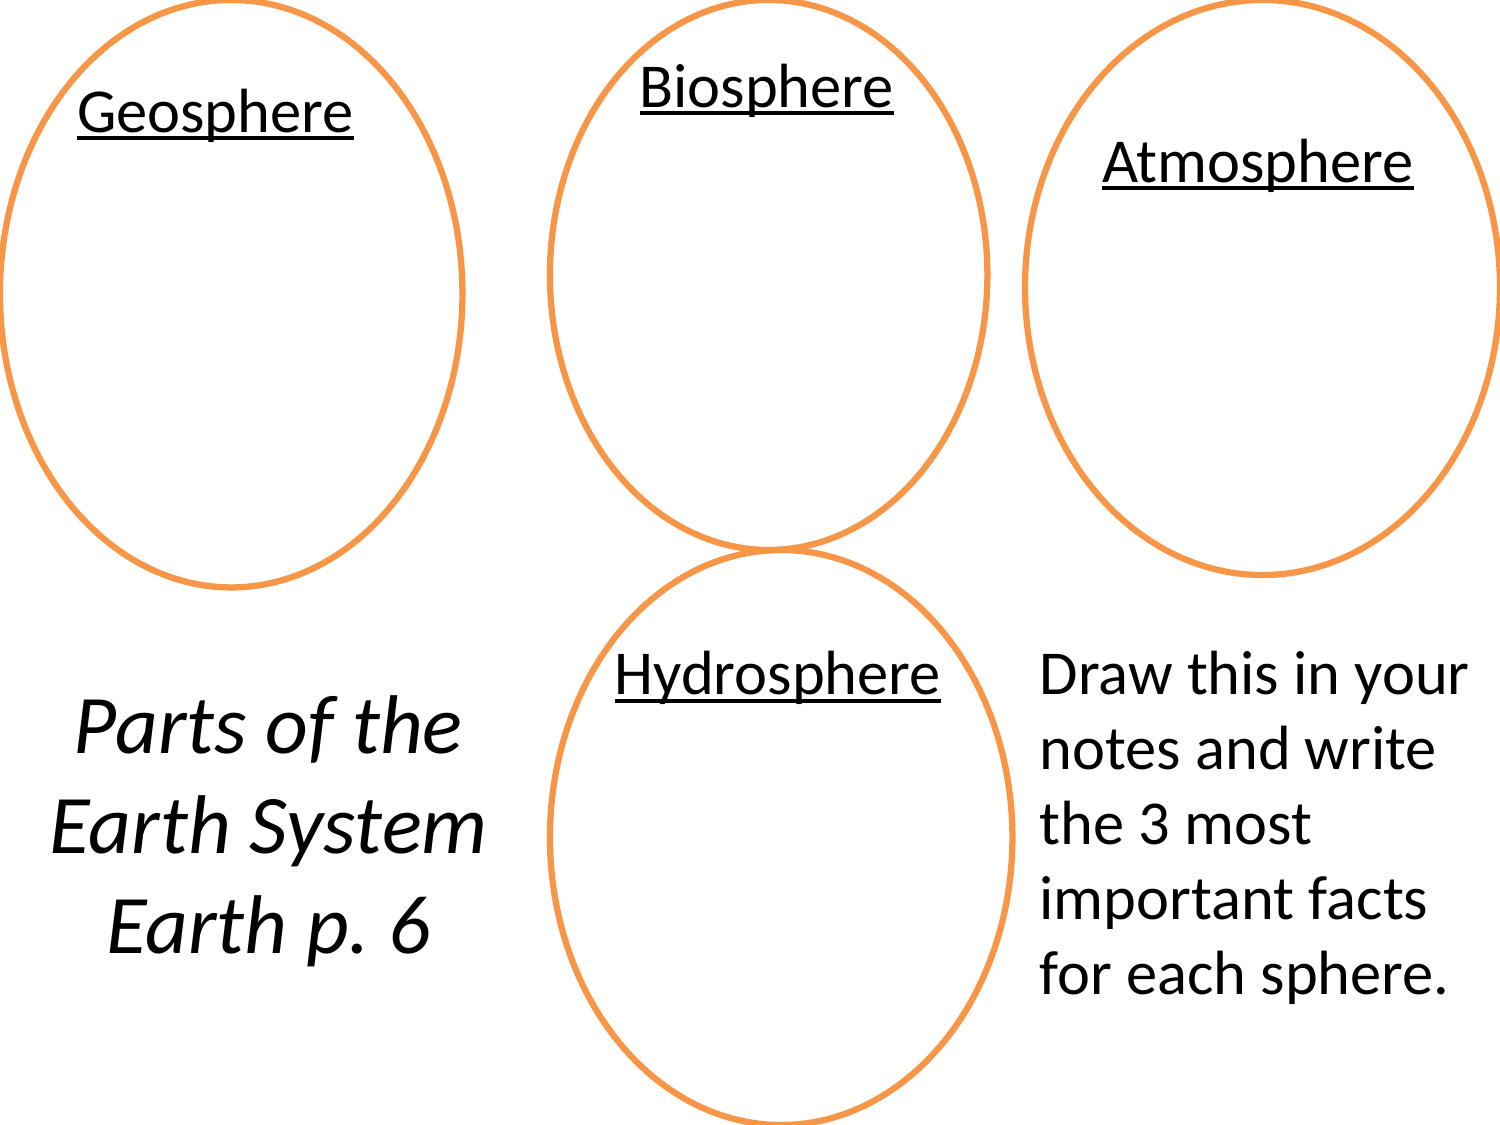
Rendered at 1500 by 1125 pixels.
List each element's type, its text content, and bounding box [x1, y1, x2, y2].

text_box Hydrosphere [599, 624, 975, 715]
text_box [1022, 0, 1500, 578]
text_box [655, 0, 882, 37]
text_box Geosphere [62, 62, 438, 153]
text_box [86, 0, 377, 62]
text_box Atmosphere [1087, 112, 1463, 203]
text_box [623, 549, 939, 624]
text_box [547, 656, 1015, 1125]
text_box [547, 65, 990, 553]
text_box Parts of the Earth System Earth p. 6 [0, 662, 538, 978]
text_box [0, 89, 465, 590]
text_box Draw this in your notes and write the 3 most important facts for each sphere. [1025, 624, 1500, 1015]
text_box Biosphere [624, 37, 1013, 128]
